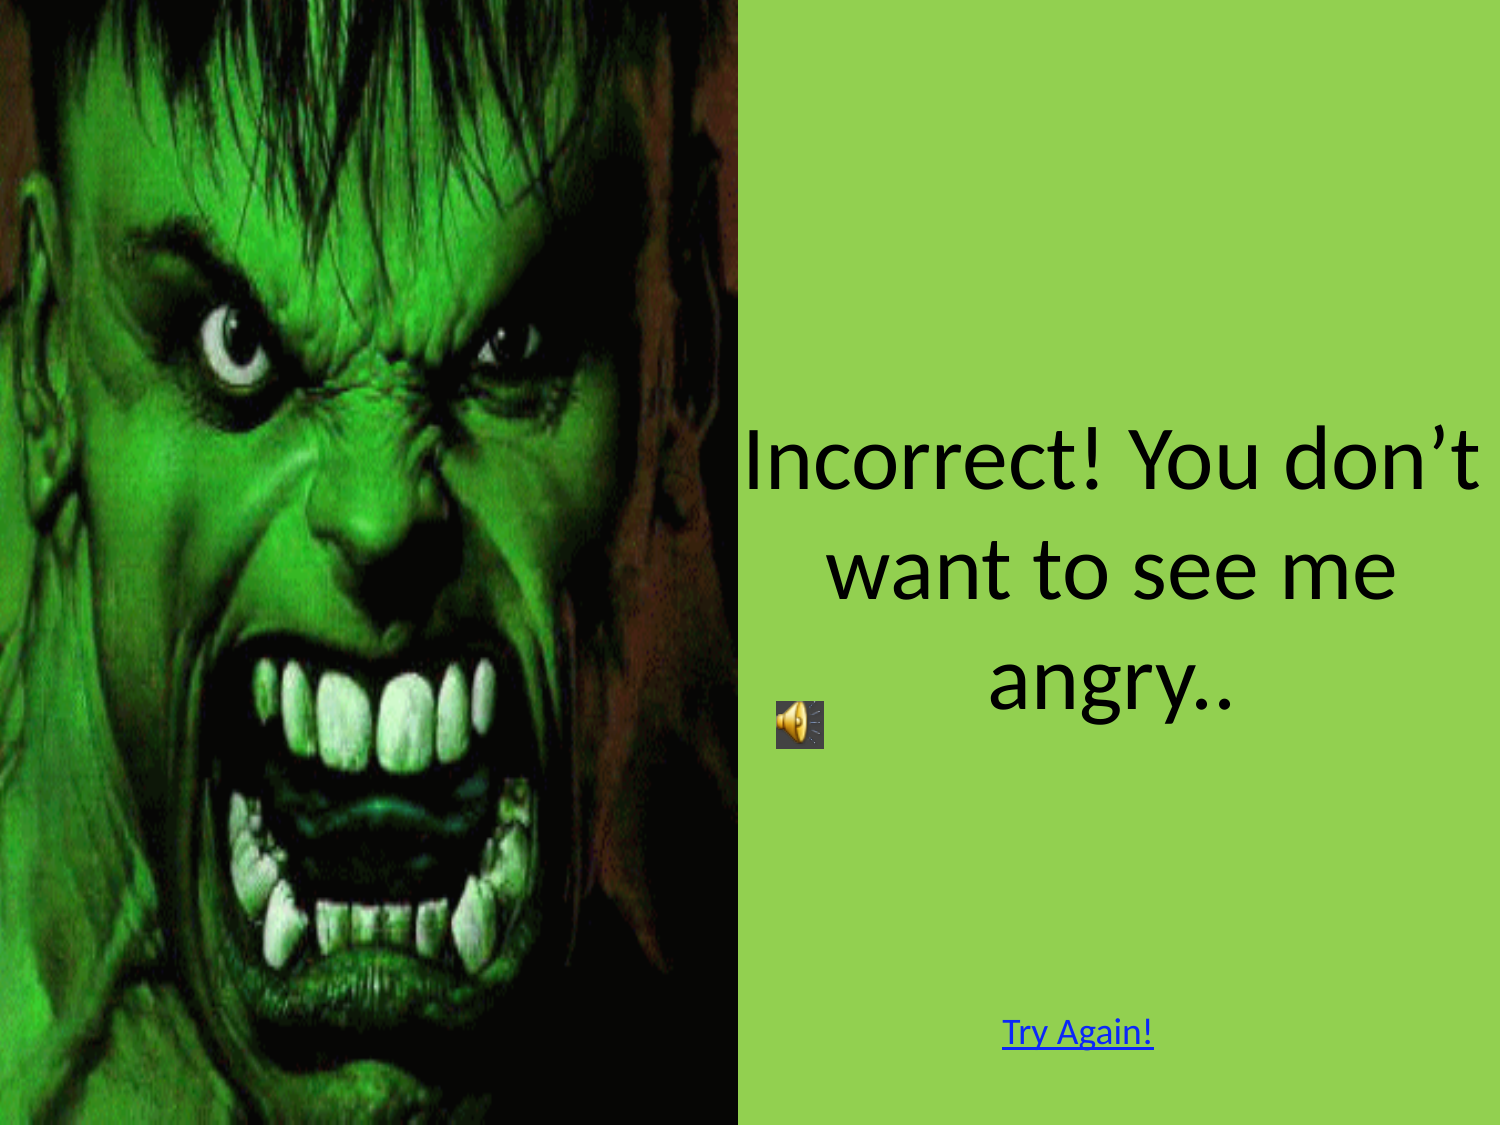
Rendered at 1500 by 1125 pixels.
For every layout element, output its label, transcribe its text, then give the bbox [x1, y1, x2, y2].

text_box Try Again! [987, 999, 1313, 1060]
picture [774, 699, 826, 751]
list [0, 0, 738, 1125]
title Incorrect! You don’t want to see me angry.. [738, 0, 1500, 1125]
